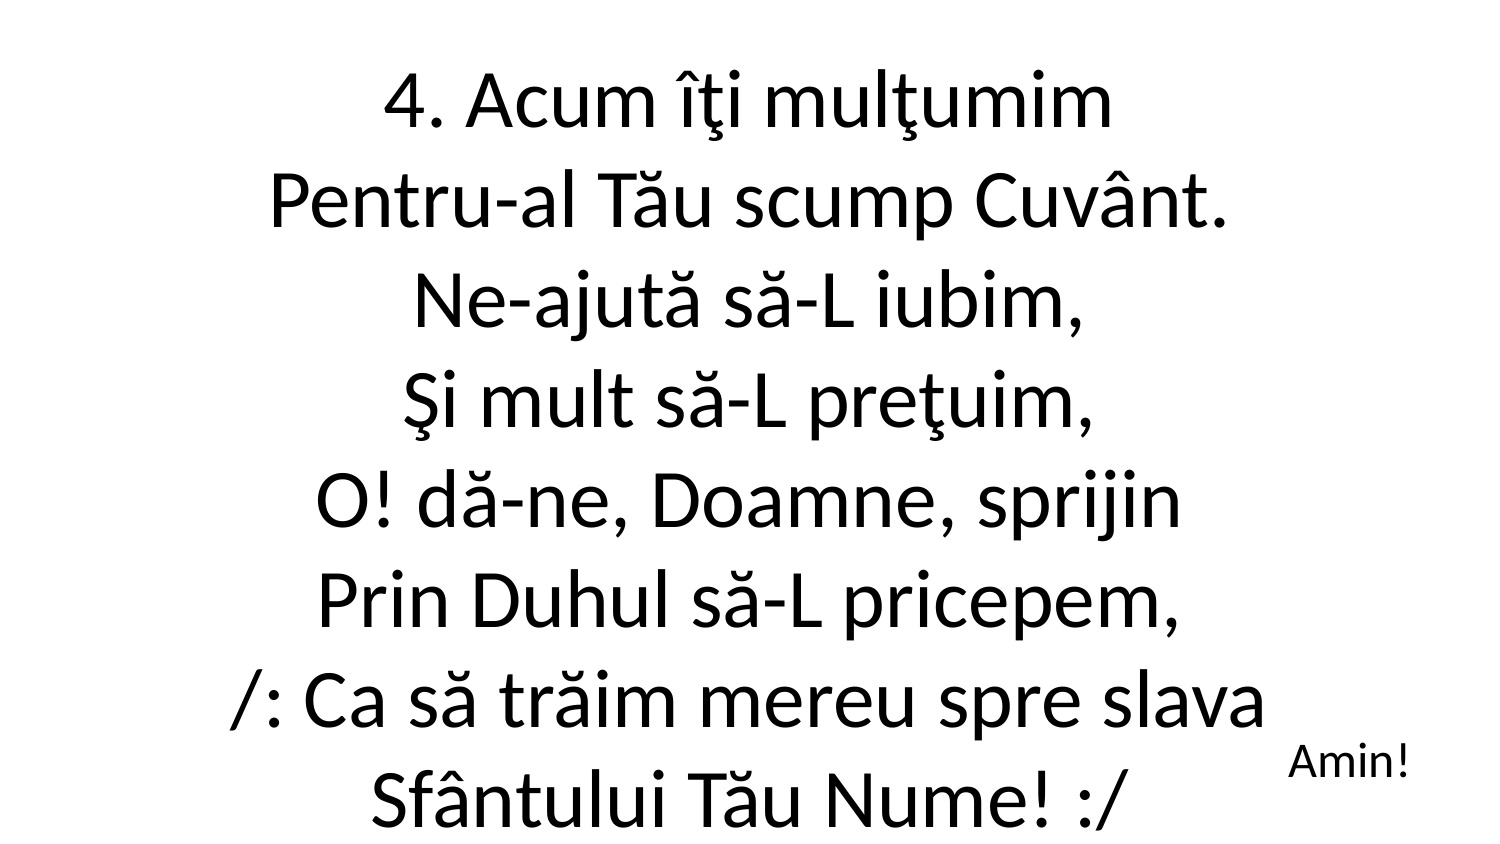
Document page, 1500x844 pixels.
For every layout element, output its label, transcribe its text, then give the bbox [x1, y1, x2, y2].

text_box Amin! [1273, 674, 1427, 795]
text_box 4. Acum îţi mulţumim Pentru-al Tău scump Cuvânt. Ne-ajută să-L iubim, Şi mult să-L preţuim, O! dă-ne, Doamne, sprijin Prin Duhul să-L pricepem, /: Ca să trăim mereu spre slava Sfântului Tău Nume! :/ [215, 0, 1284, 844]
